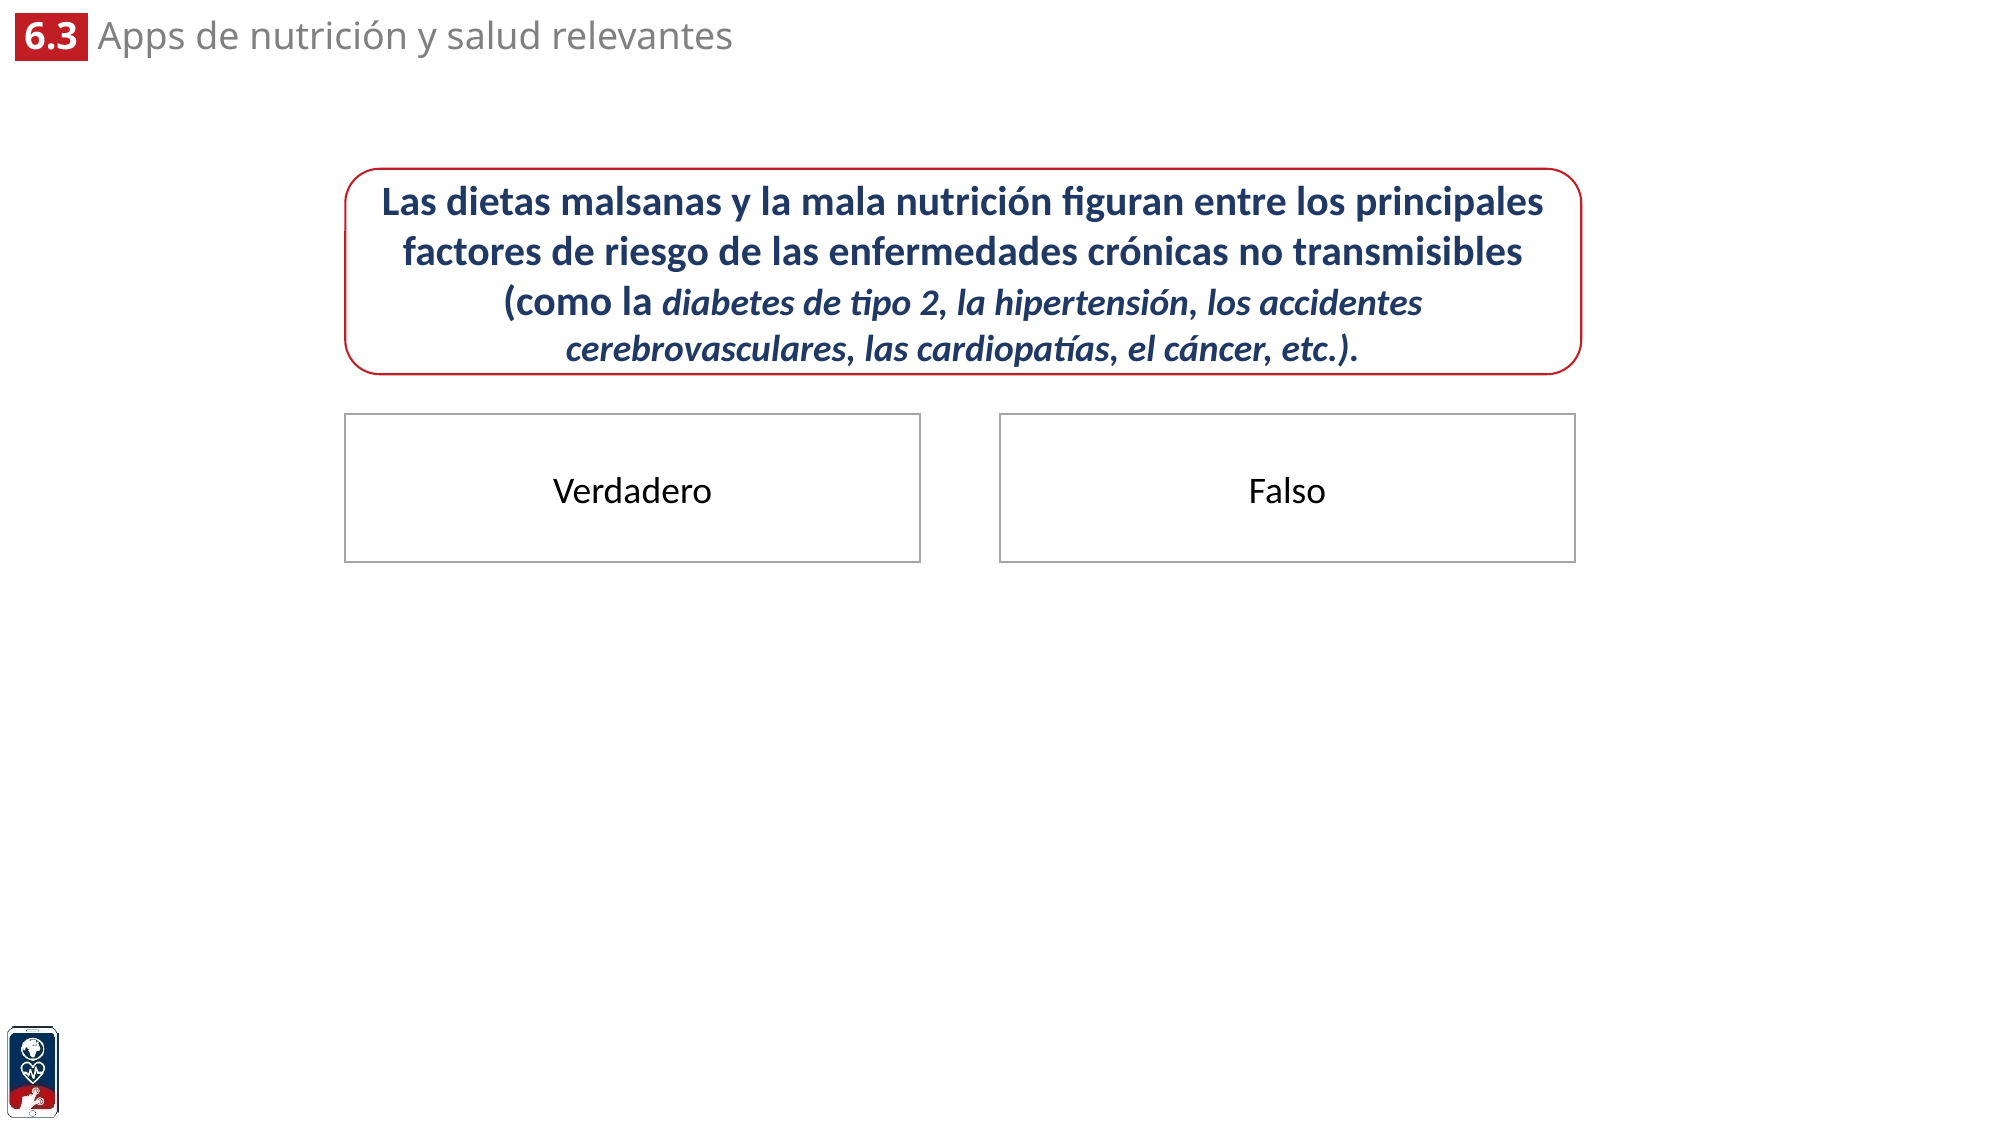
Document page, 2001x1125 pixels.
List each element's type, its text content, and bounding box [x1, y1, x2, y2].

text_box Falso [999, 413, 1576, 563]
text_box Verdadero [344, 413, 921, 563]
picture [7, 1026, 59, 1118]
text_box Las dietas malsanas y la mala nutrición figuran entre los principales factores de riesgo de las enfermedades crónicas no transmisibles (como la diabetes de tipo 2, la hipertensión, los accidentes cerebrovasculares, las cardiopatías, el cáncer, etc.). [344, 167, 1583, 376]
